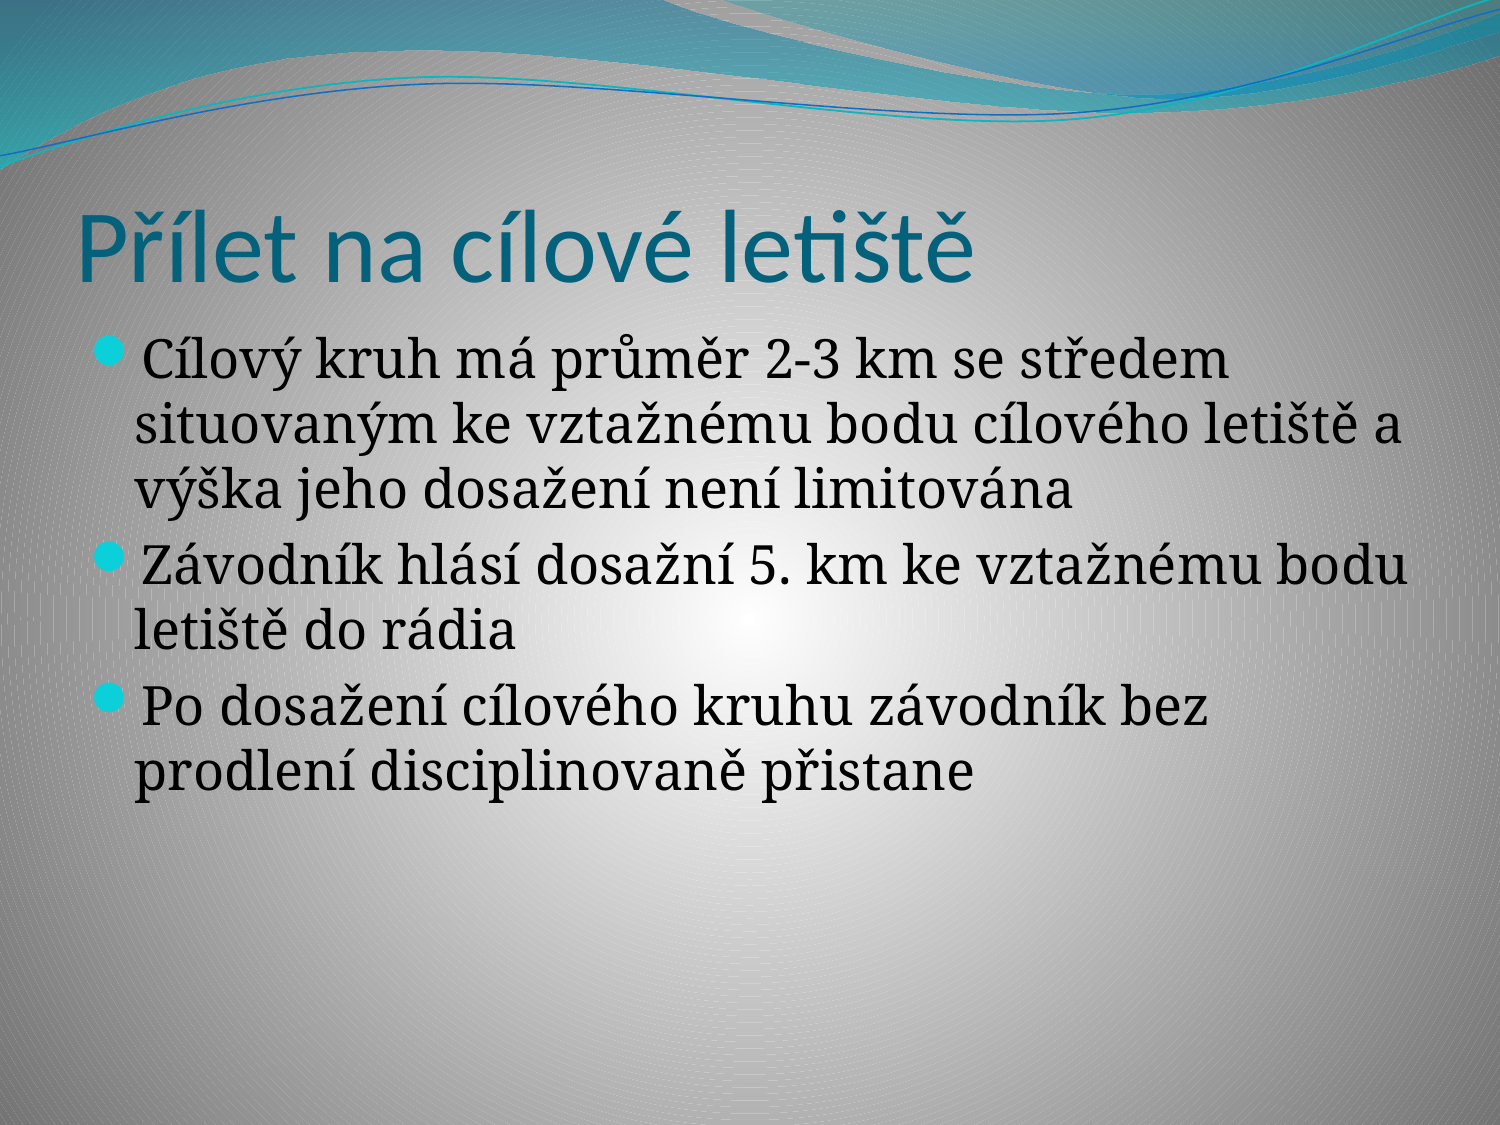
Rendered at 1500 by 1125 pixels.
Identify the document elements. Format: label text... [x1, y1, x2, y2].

list Cílový kruh má průměr 2-3 km se středem situovaným ke vztažnému bodu cílového letiště a výška jeho dosažení není limitována Závodník hlásí dosažní 5. km ke vztažnému bodu letiště do rádia Po dosažení cílového kruhu závodník bez prodlení disciplinovaně přistane [75, 317, 1425, 1038]
title Přílet na cílové letiště [75, 115, 1425, 303]
